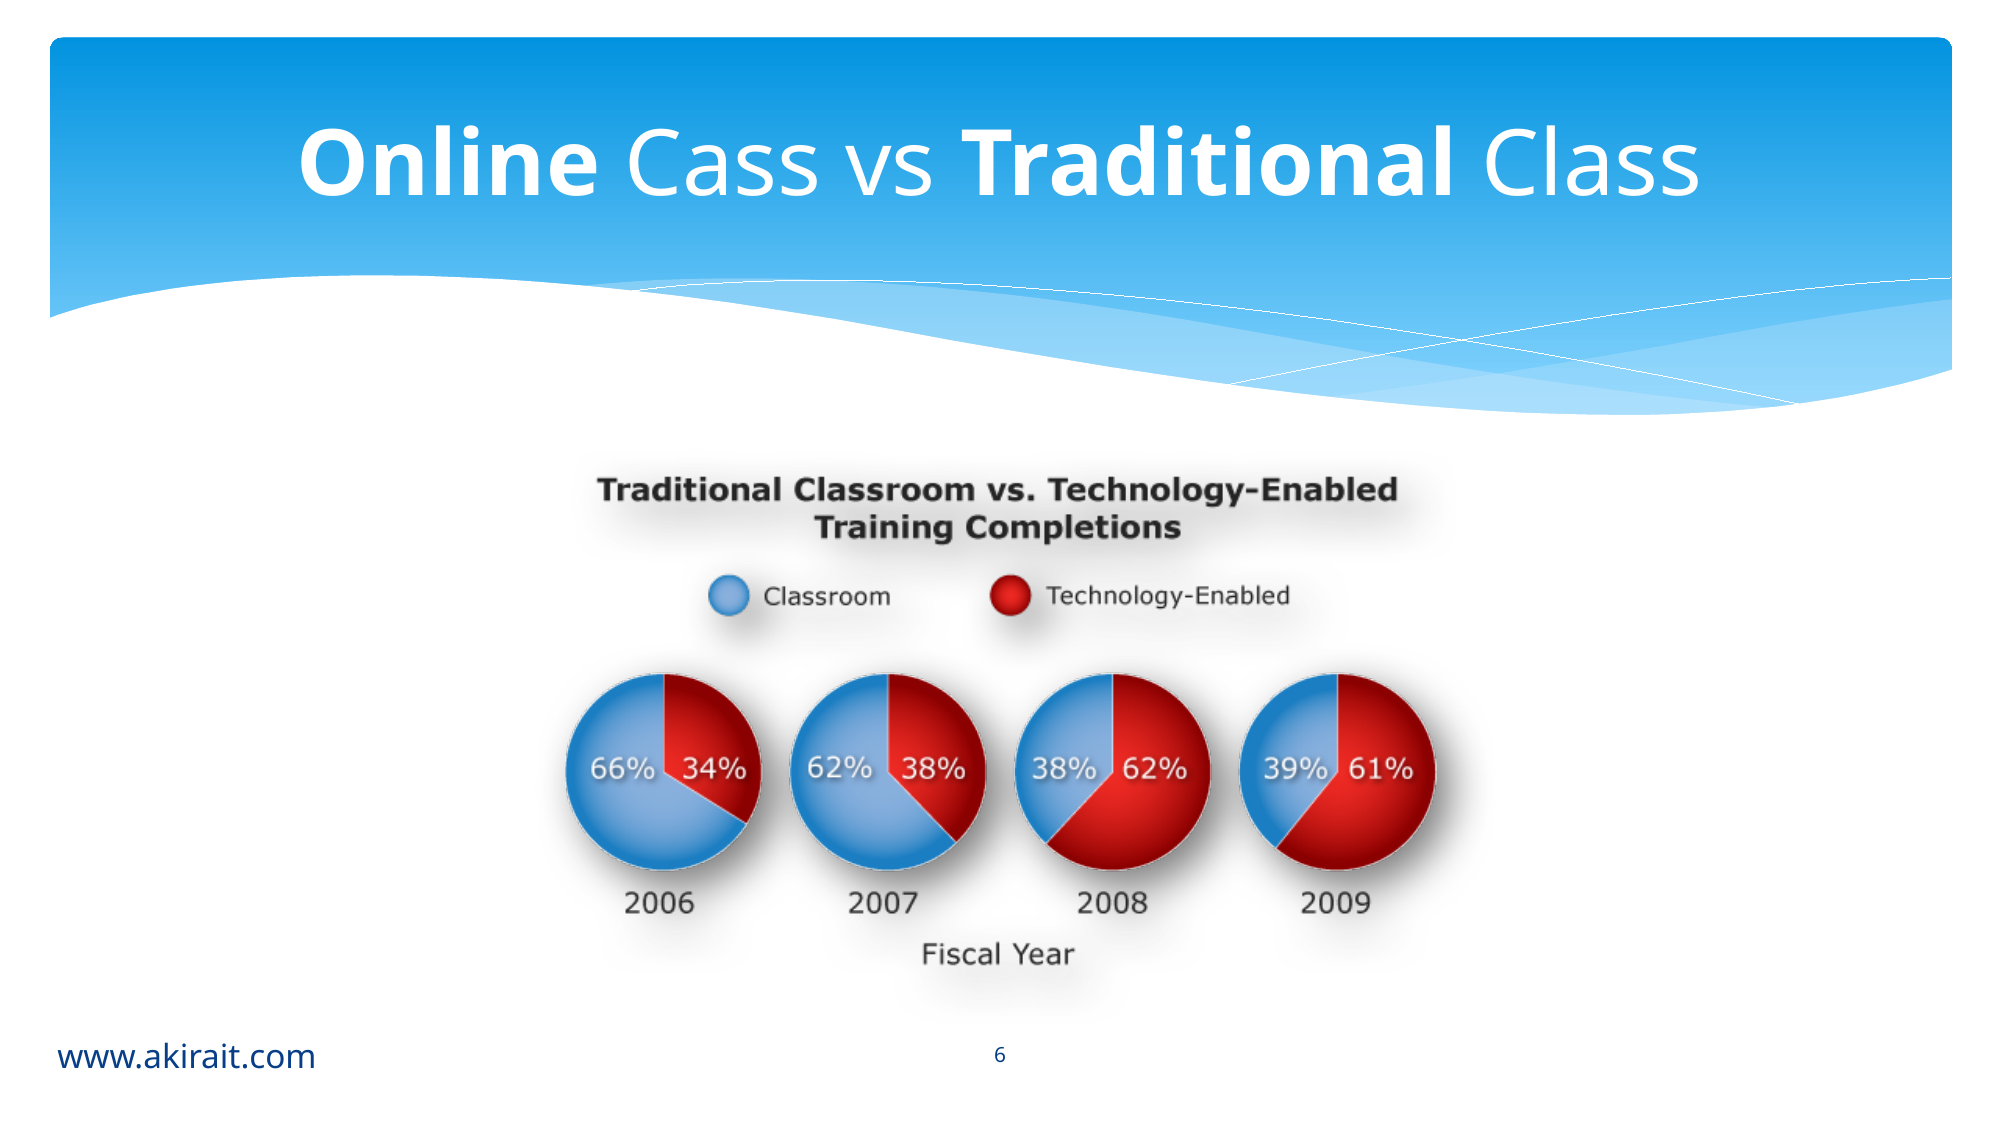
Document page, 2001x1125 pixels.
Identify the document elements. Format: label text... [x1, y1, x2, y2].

slide_number 6 [872, 1025, 1128, 1086]
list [564, 473, 1437, 970]
title Online Cass vs Traditional Class [99, 55, 1900, 261]
footer www.akirait.com [42, 1025, 871, 1086]
